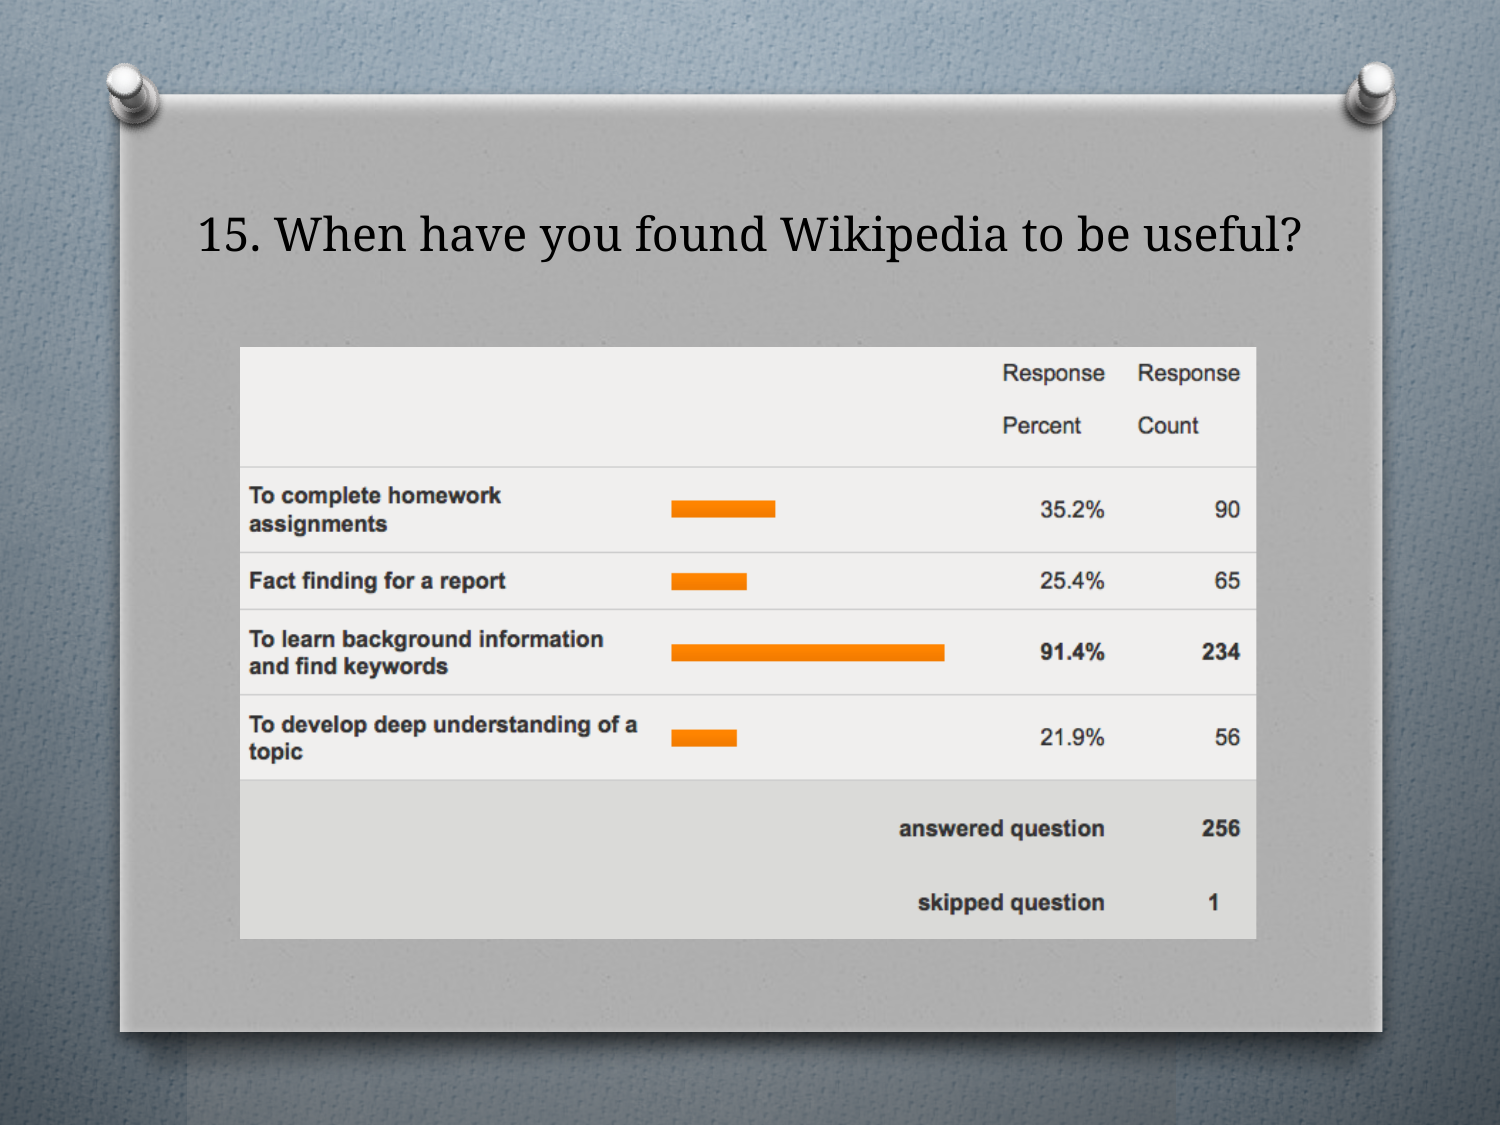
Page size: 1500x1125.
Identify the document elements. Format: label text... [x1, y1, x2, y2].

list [239, 347, 1257, 940]
title 15. When have you found Wikipedia to be useful? [179, 134, 1323, 332]
picture [75, 29, 198, 153]
picture [1317, 35, 1439, 156]
